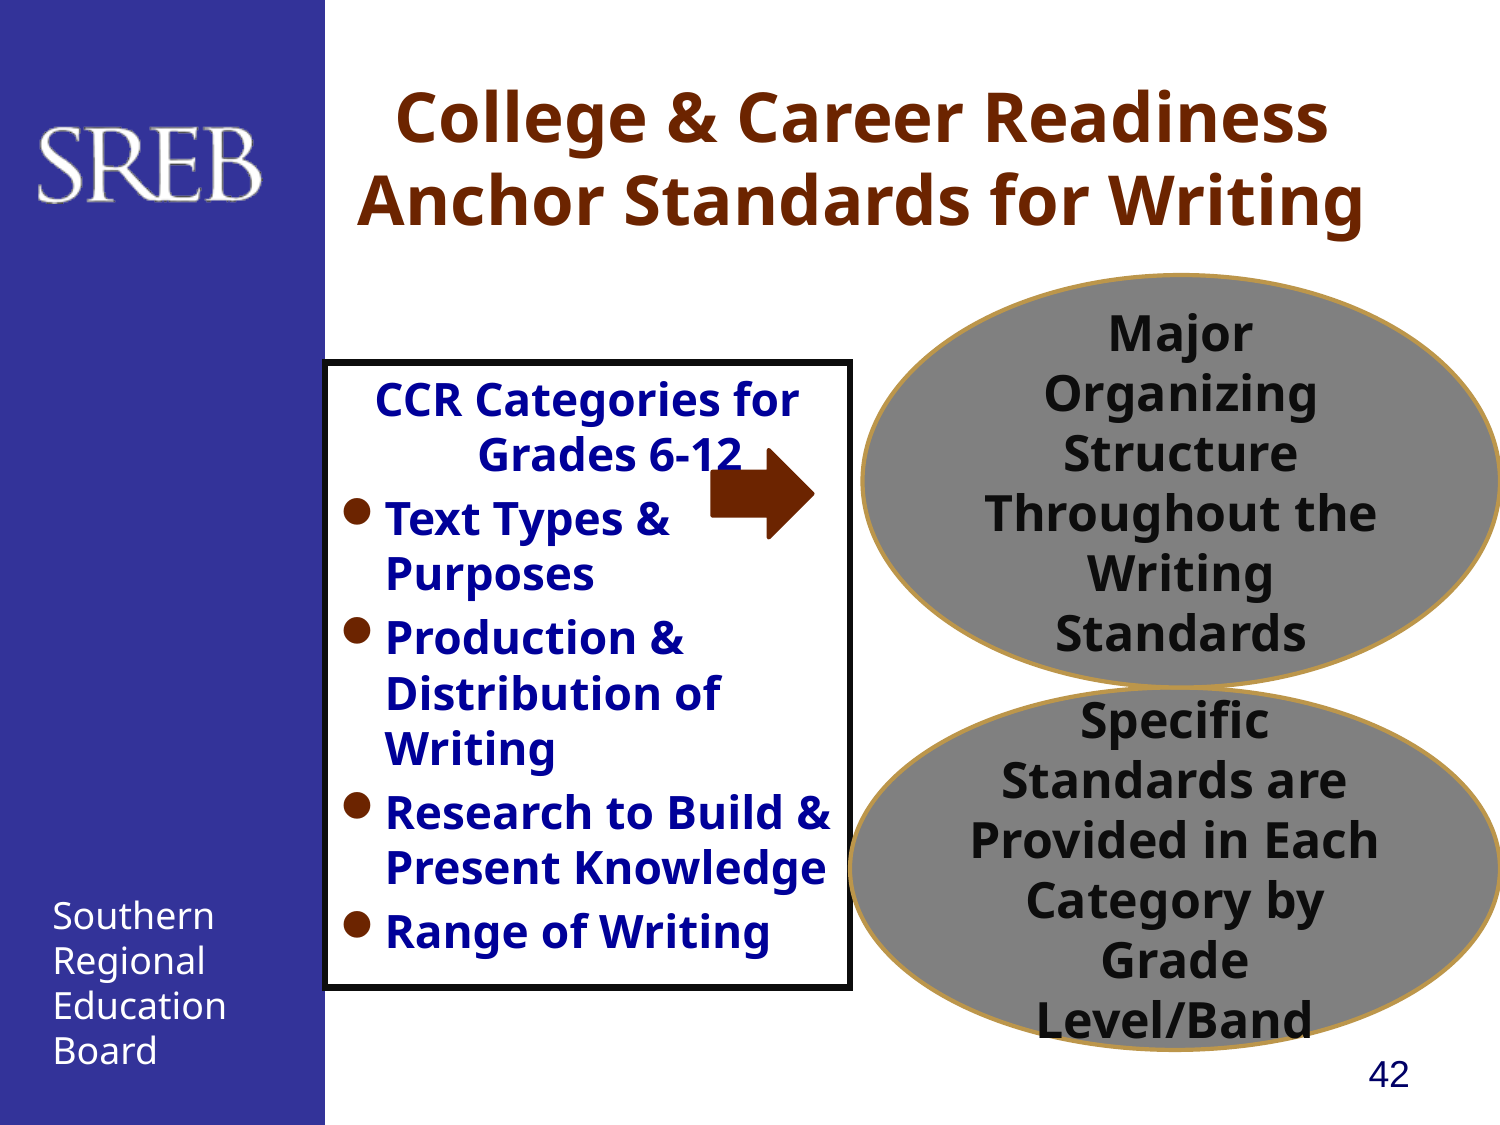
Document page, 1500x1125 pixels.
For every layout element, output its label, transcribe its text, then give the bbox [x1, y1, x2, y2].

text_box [712, 274, 1500, 688]
picture [37, 124, 263, 204]
slide_number 42 [1299, 1042, 1426, 1103]
list CCR Categories for Grades 6-12 Text Types & Purposes Production & Distribution of Writing Research to Build & Present Knowledge Range of Writing [324, 362, 851, 988]
title College & Career Readiness Anchor Standards for Writing [337, 62, 1388, 251]
text_box Specific Standards are Provided in Each Category by Grade Level/Band [847, 697, 1500, 1053]
